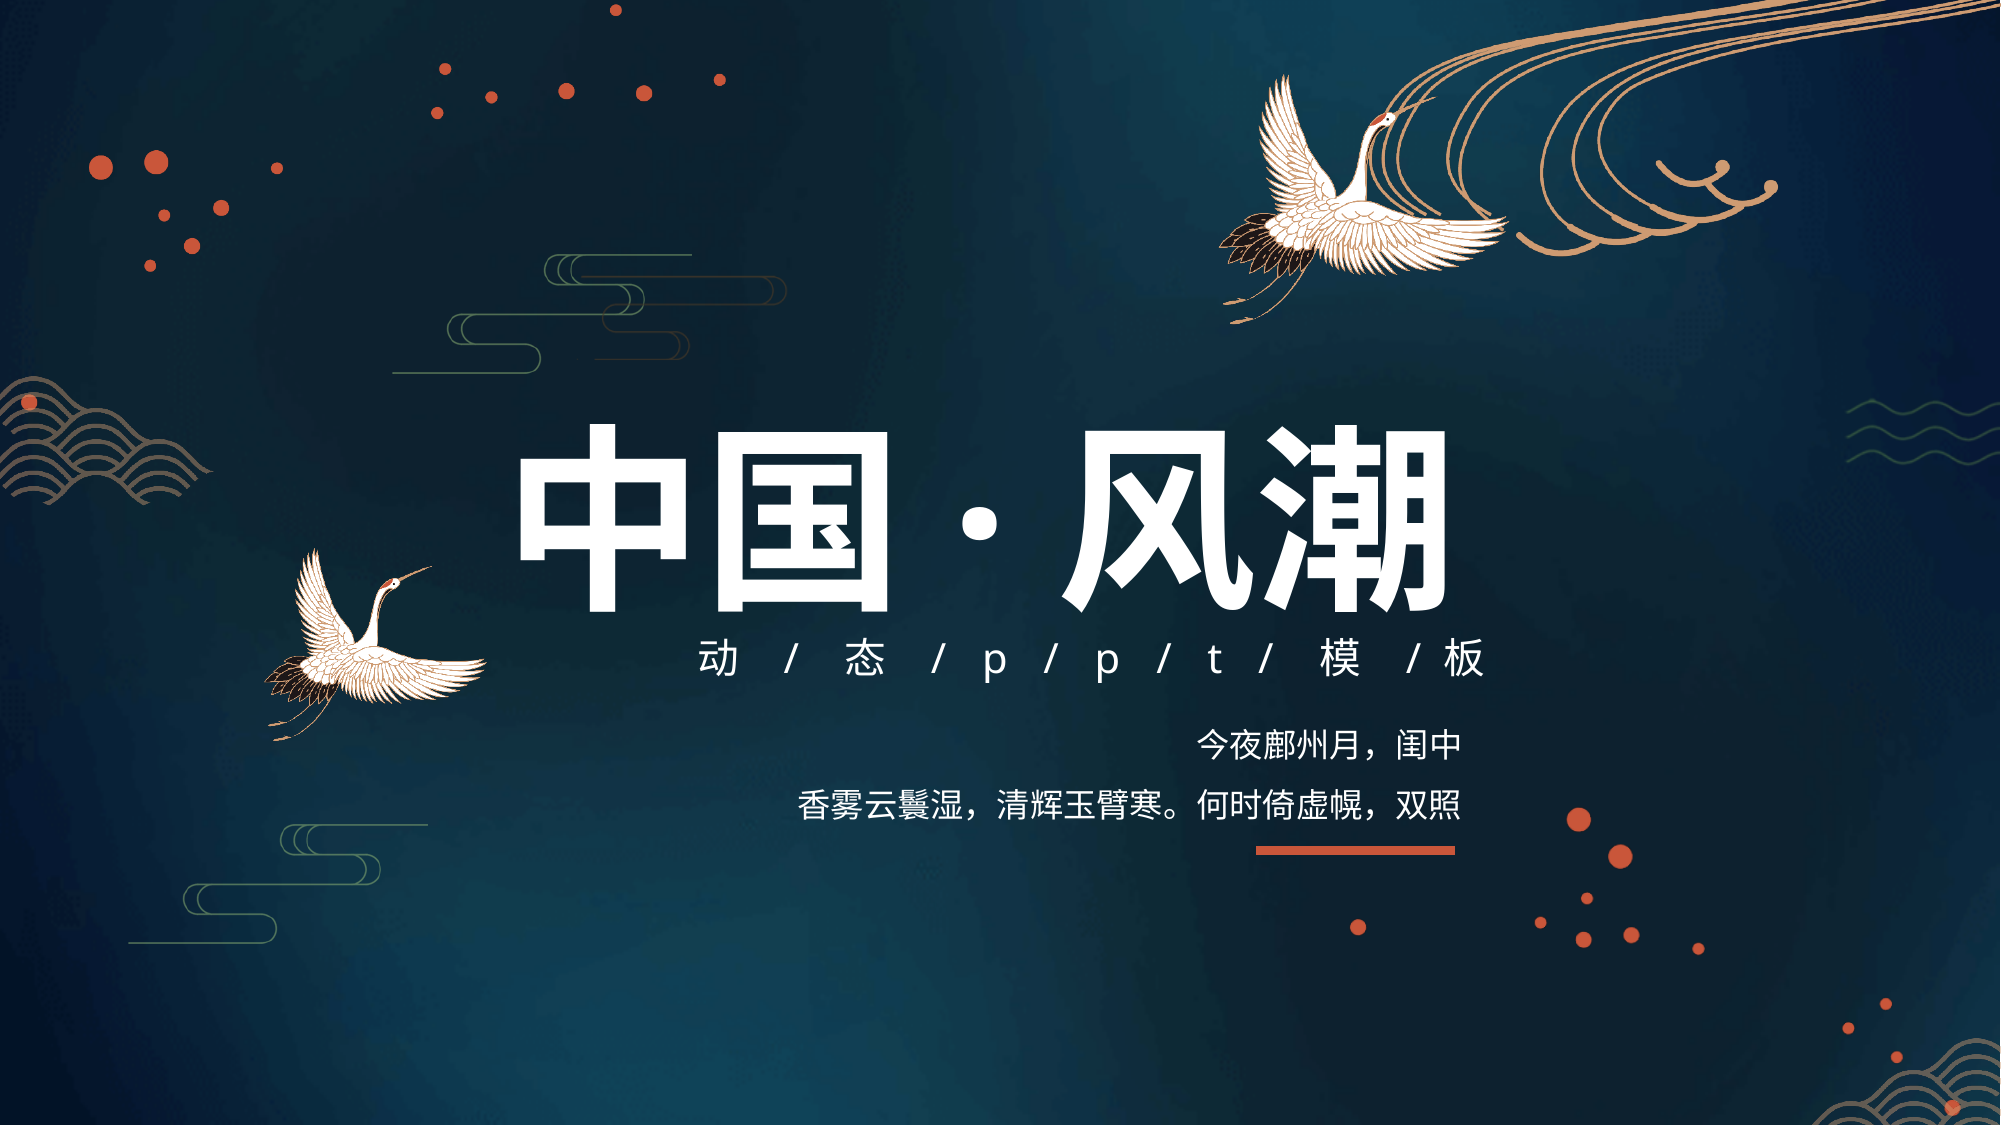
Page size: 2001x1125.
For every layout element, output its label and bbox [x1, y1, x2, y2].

text_box [0, 0, 2000, 1125]
picture [455, 236, 874, 404]
